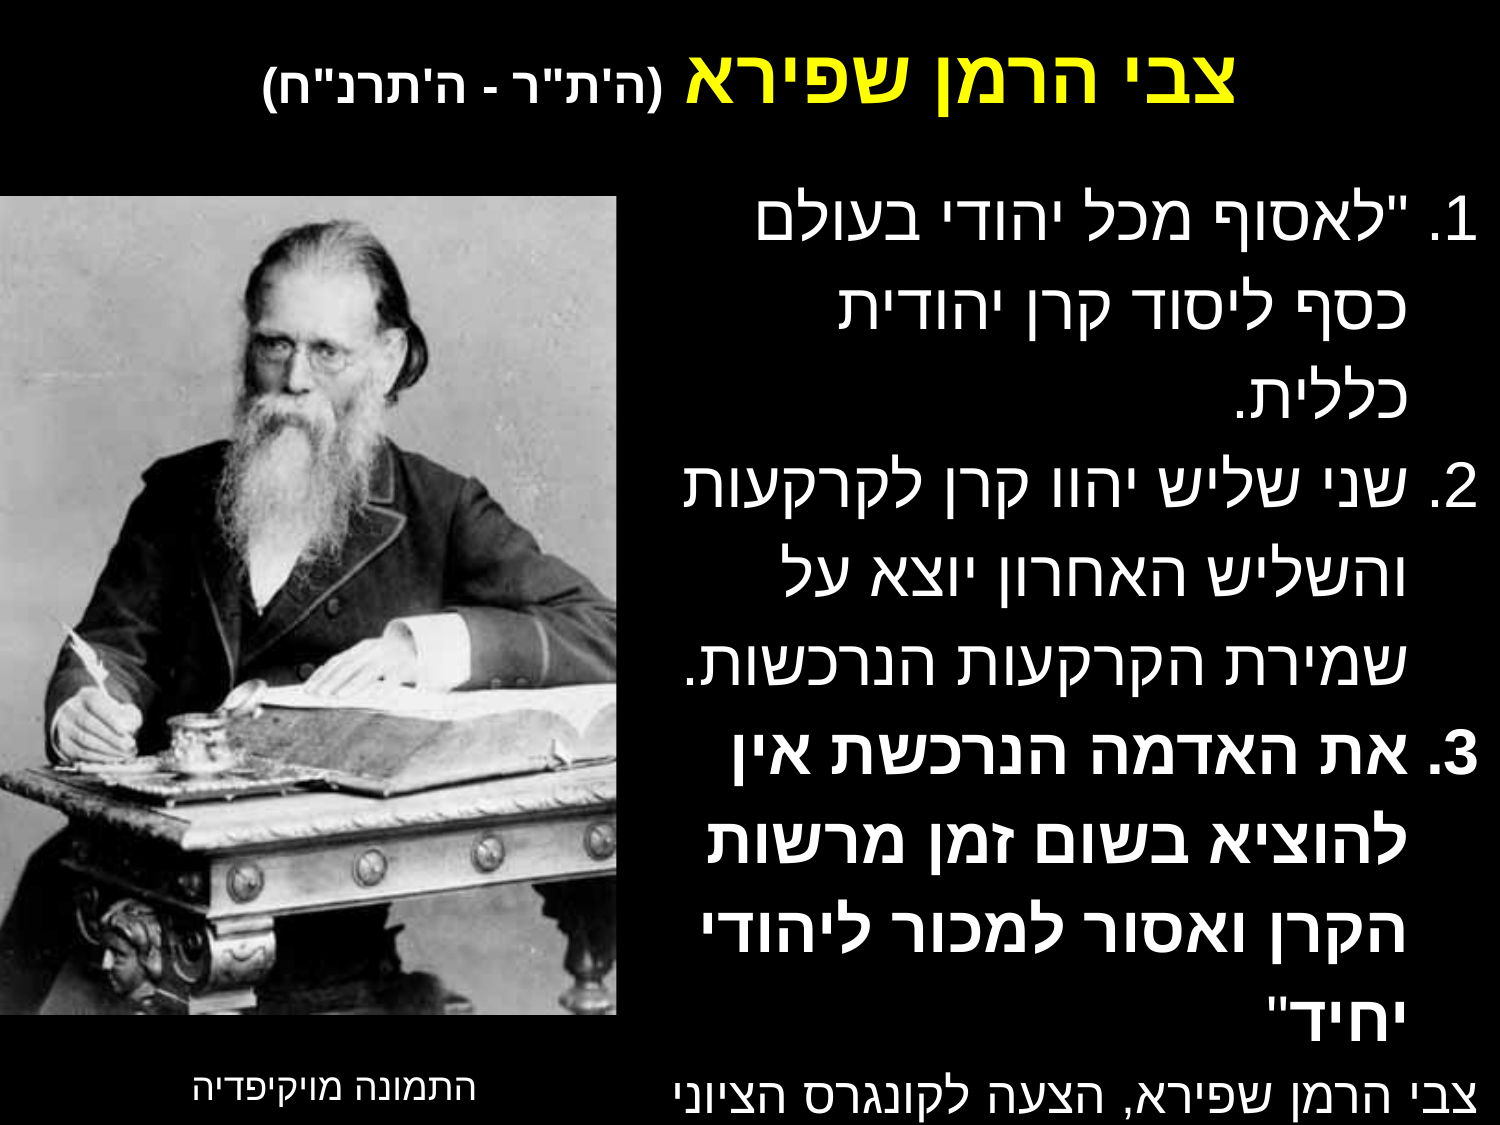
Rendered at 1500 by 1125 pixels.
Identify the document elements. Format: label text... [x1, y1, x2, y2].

text_box התמונה מויקיפדיה [88, 1046, 581, 1125]
text_box צבי הרמן שפירא (ה'ת"ר - ה'תרנ"ח) [31, 14, 1469, 93]
text_box [0, 196, 617, 1015]
text_box "לאסוף מכל יהודי בעולם כסף ליסוד קרן יהודית כללית. שני שליש יהוו קרן לקרקעות והשליש האחרון יוצא על שמירת הקרקעות הנרכשות. את האדמה הנרכשת אין להוציא בשום זמן מרשות הקרן ואסור למכור ליהודי יחיד" צבי הרמן שפירא, הצעה לקונגרס הציוני הראשון, ה'תרנ"ז, 1897 [656, 148, 1500, 1045]
